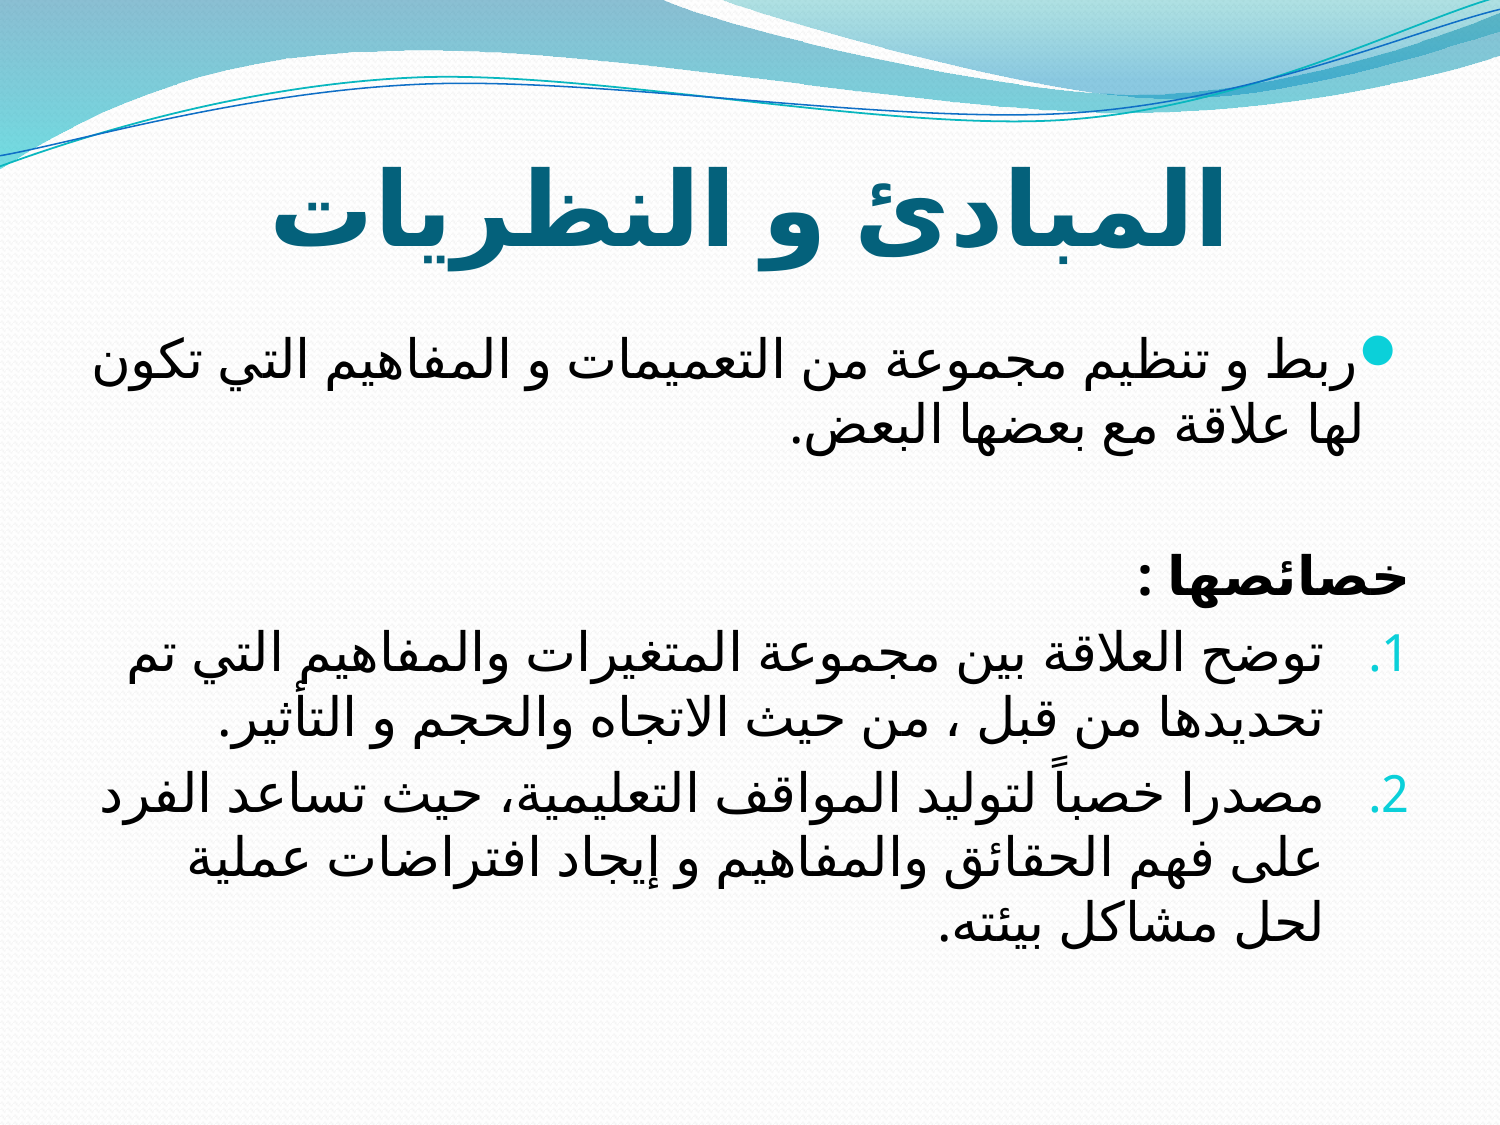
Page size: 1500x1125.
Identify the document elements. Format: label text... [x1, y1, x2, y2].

title المبادئ و النظريات [75, 115, 1425, 268]
list ربط و تنظيم مجموعة من التعميمات و المفاهيم التي تكون لها علاقة مع بعضها البعض. خصائصها : توضح العلاقة بين مجموعة المتغيرات والمفاهيم التي تم تحديدها من قبل ، من حيث الاتجاه والحجم و التأثير. مصدرا خصباً لتوليد المواقف التعليمية، حيث تساعد الفرد على فهم الحقائق والمفاهيم و إيجاد افتراضات عملية لحل مشاكل بيئته. [75, 317, 1425, 1038]
